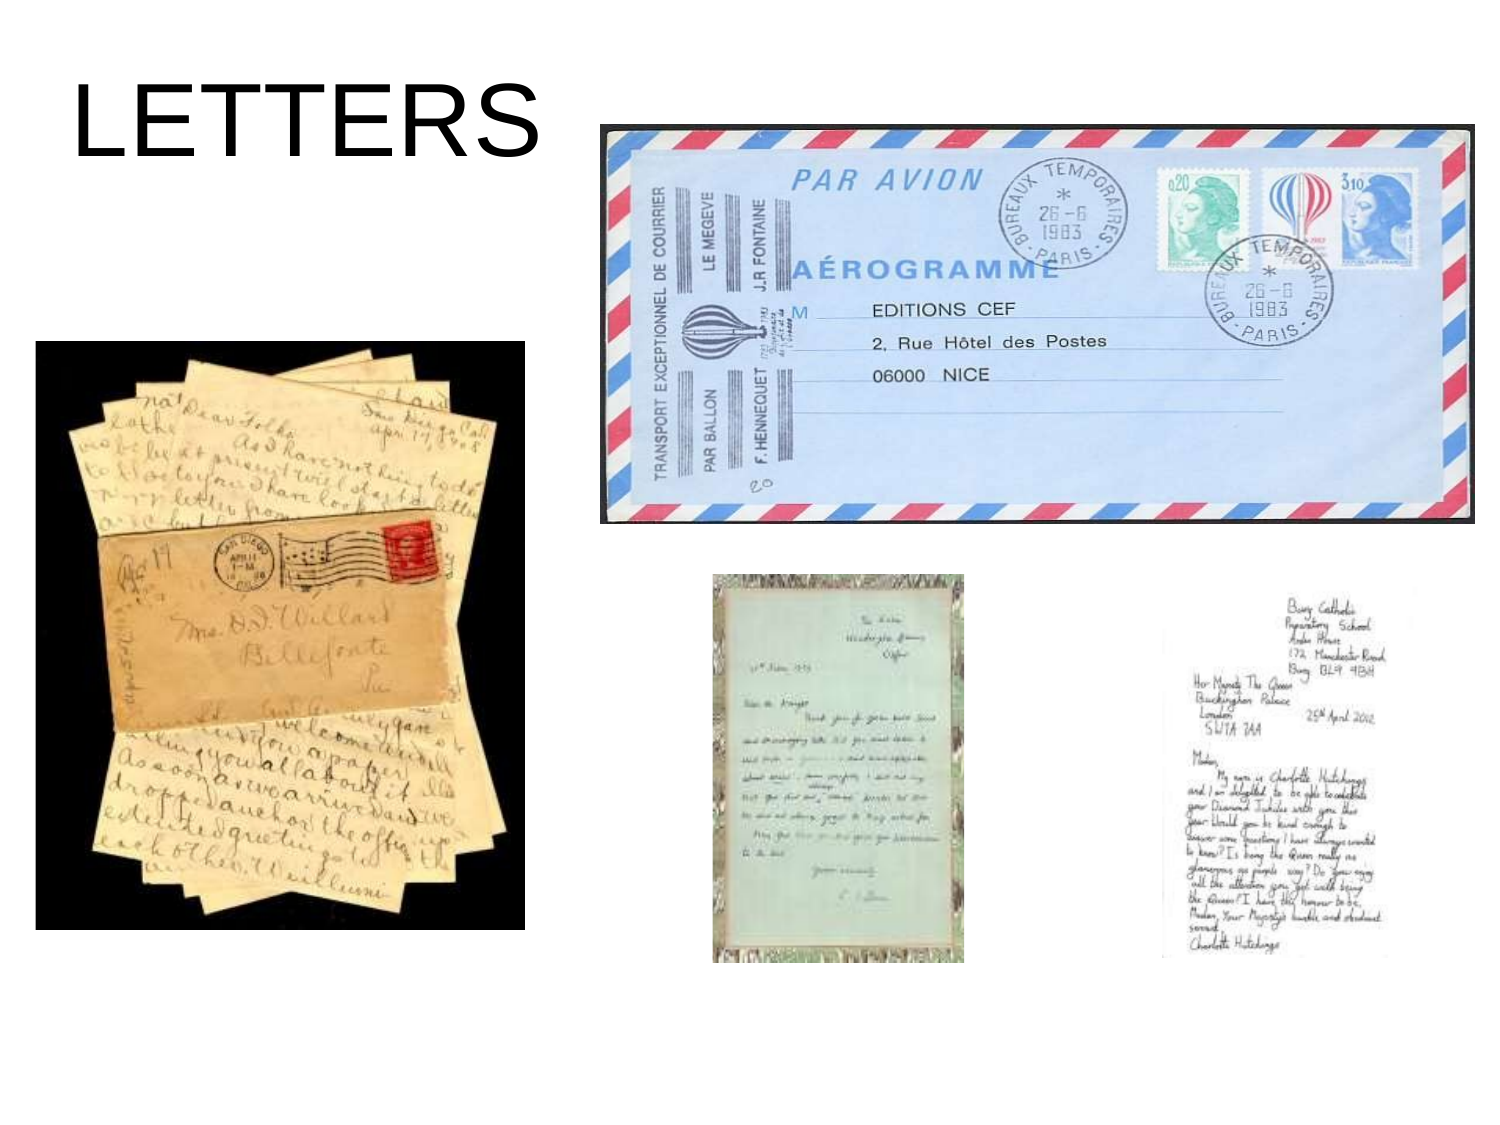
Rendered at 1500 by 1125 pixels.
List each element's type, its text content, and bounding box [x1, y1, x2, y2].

text_box [600, 124, 1475, 524]
text_box [712, 574, 965, 963]
text_box [35, 341, 525, 930]
title LETTERS [37, 19, 575, 210]
text_box [1162, 579, 1418, 958]
